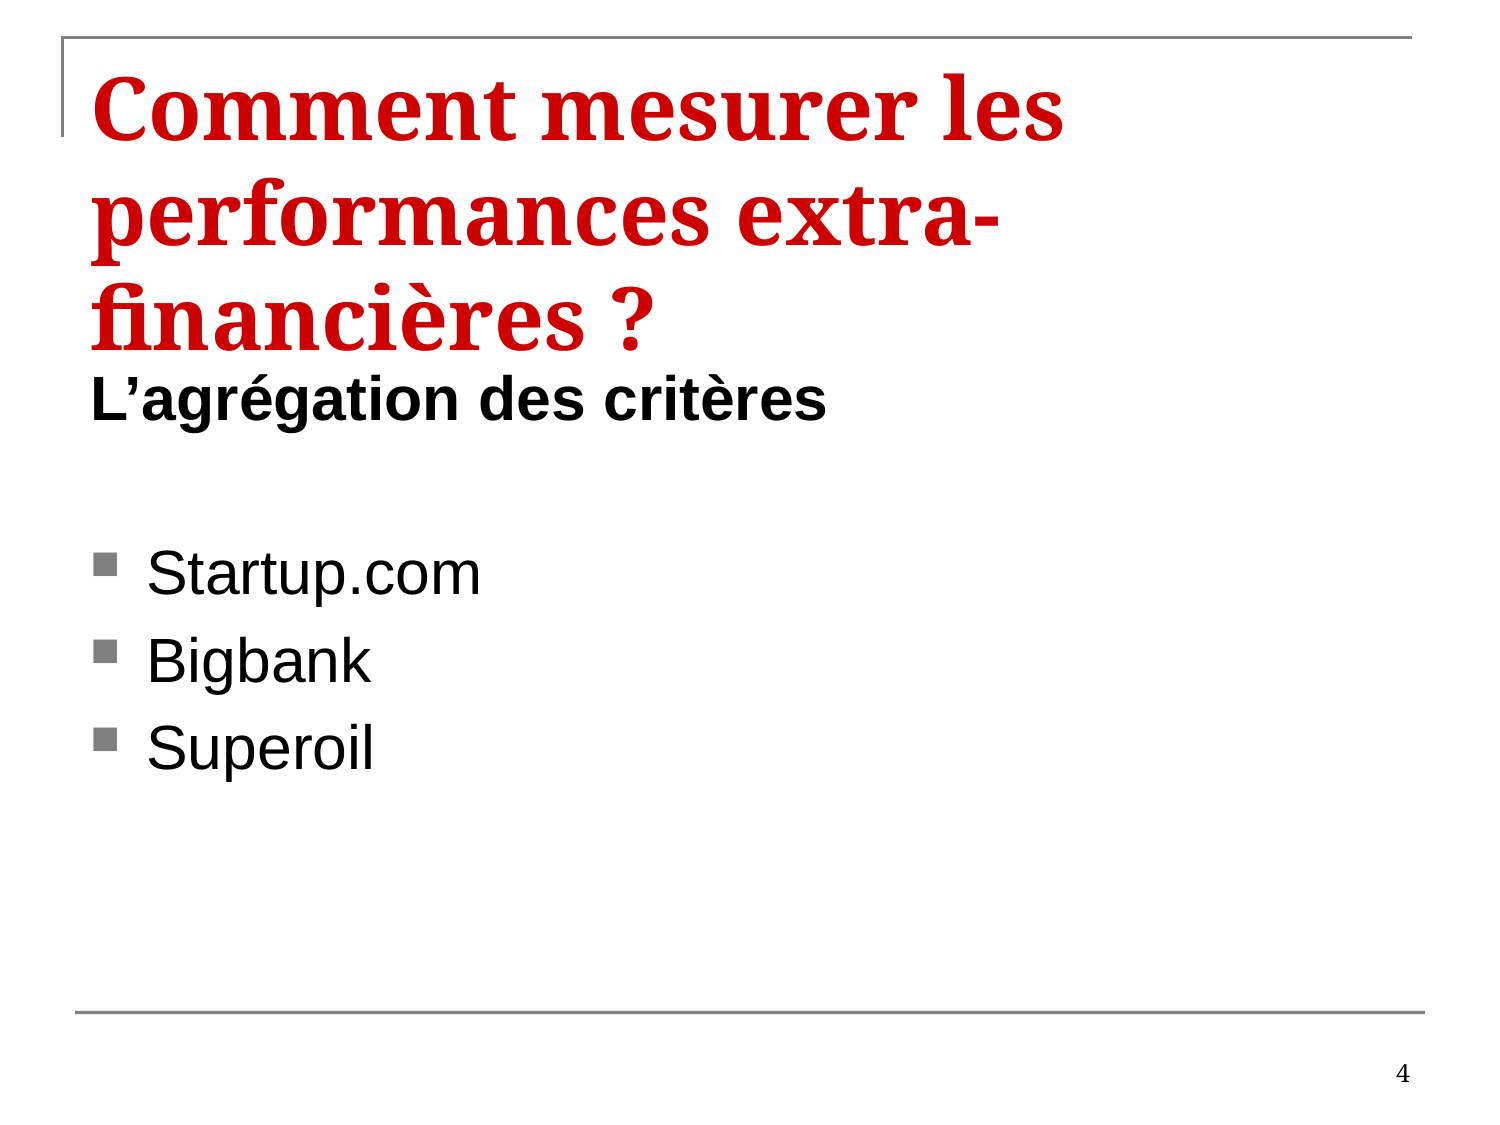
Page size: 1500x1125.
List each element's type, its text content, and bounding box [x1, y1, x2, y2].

title Comment mesurer les performances extra-financières ? [75, 45, 1425, 233]
slide_number 4 [1074, 1024, 1425, 1100]
list L’agrégation des critères Startup.com Bigbank Superoil [75, 262, 1425, 1006]
